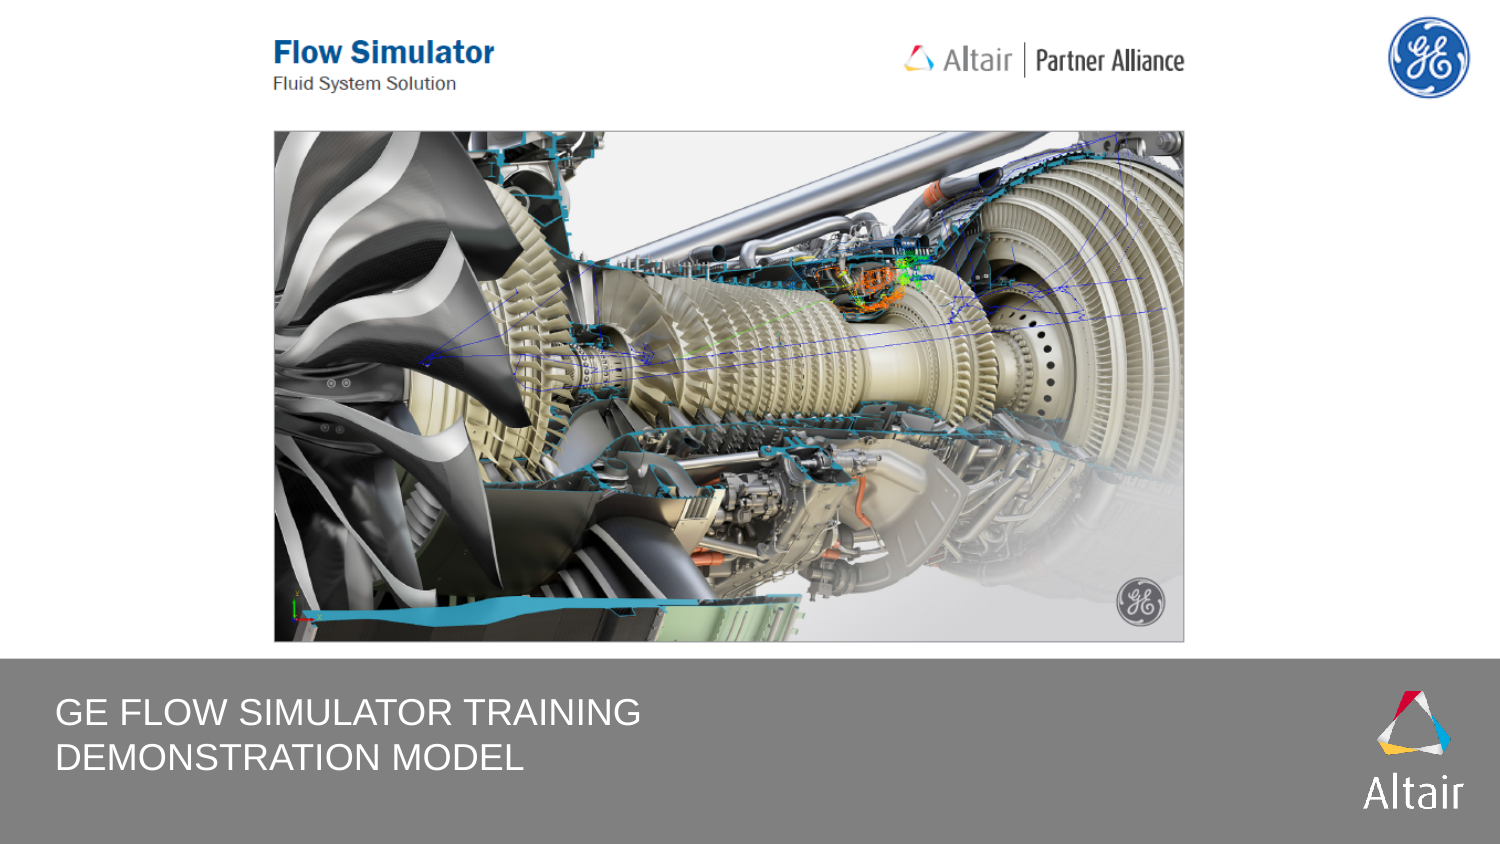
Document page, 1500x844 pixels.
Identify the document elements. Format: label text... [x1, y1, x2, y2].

picture [233, 18, 1201, 648]
title GE Flow Simulator Training Demonstration Model [39, 685, 1325, 781]
picture [1384, 13, 1474, 103]
picture [1363, 691, 1464, 809]
